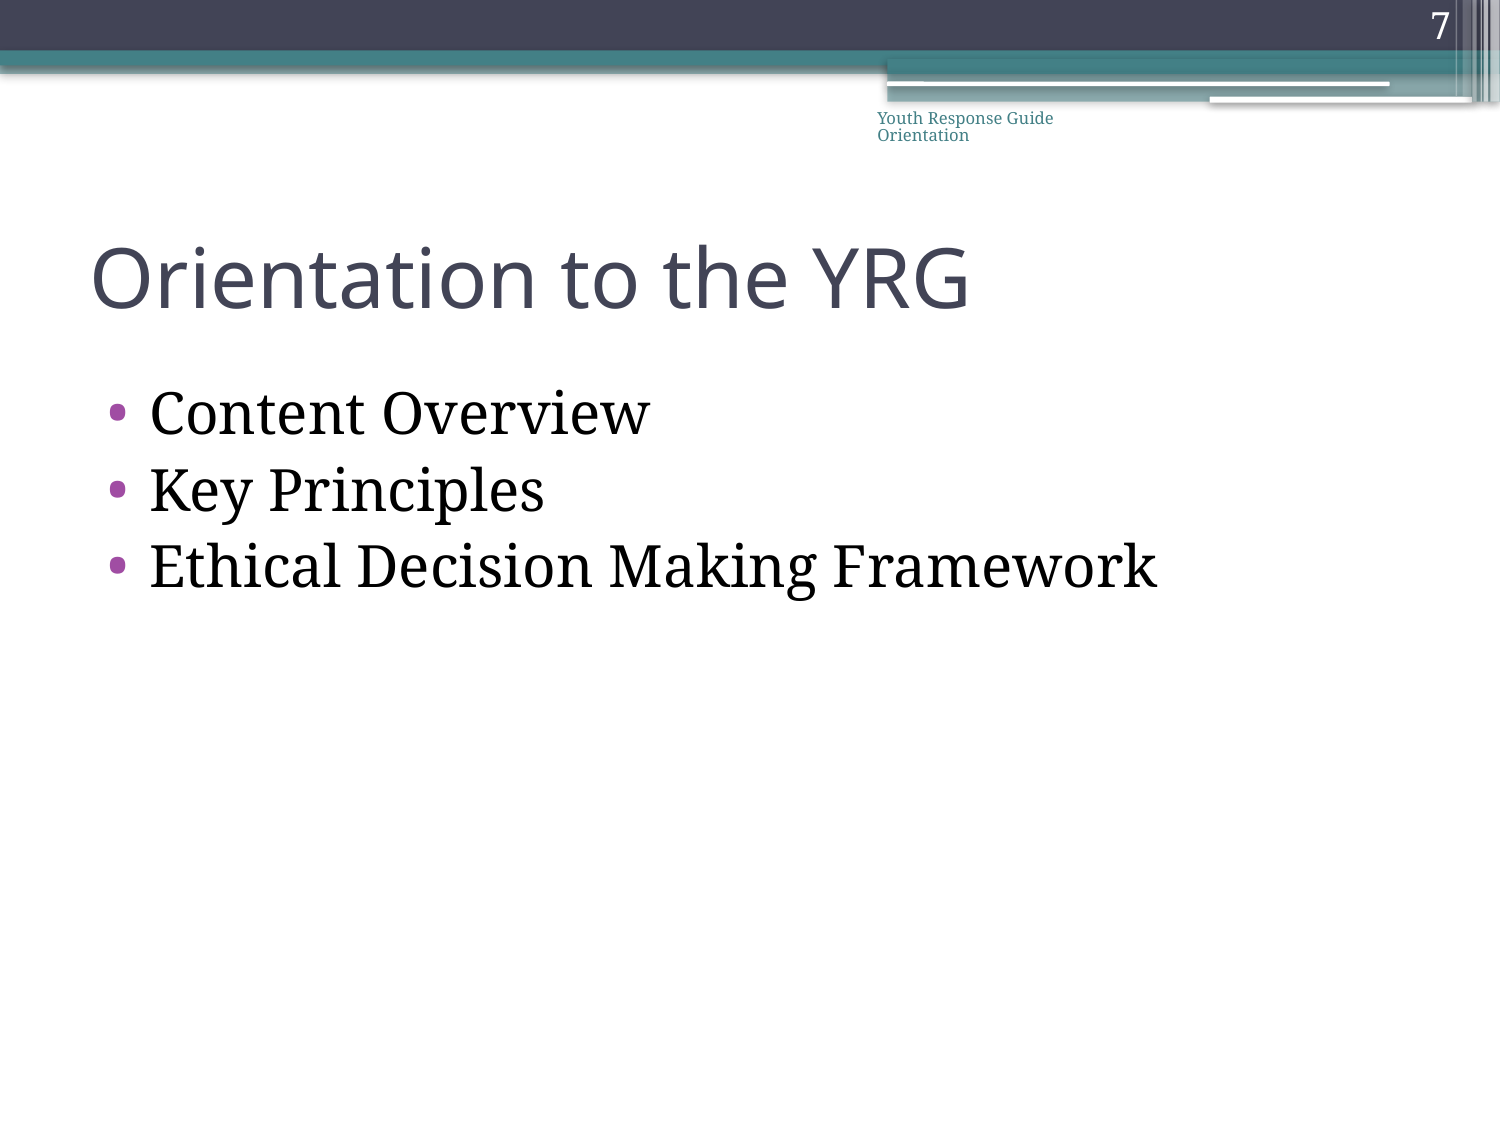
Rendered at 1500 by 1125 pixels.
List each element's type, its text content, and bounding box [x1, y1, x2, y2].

footer Youth Response Guide Orientation [862, 100, 1080, 176]
list Content Overview Key Principles Ethical Decision Making Framework [75, 368, 1425, 1079]
title Orientation to the YRG [75, 187, 1425, 363]
slide_number 7 [1341, 0, 1466, 61]
